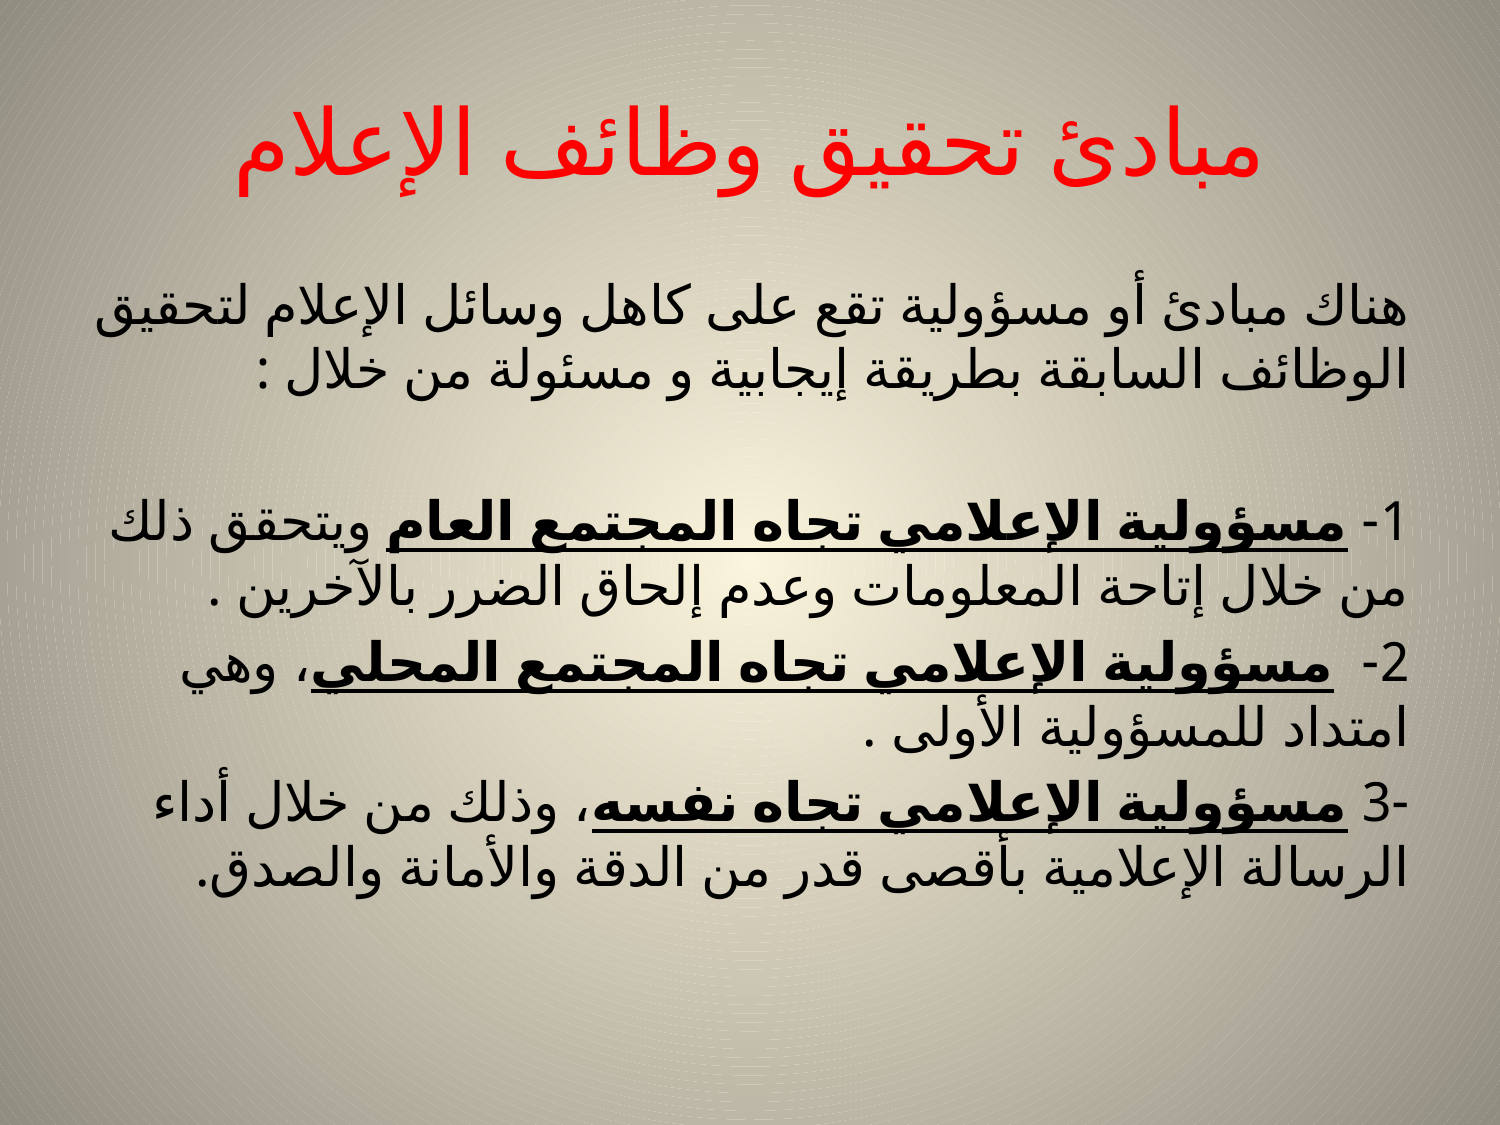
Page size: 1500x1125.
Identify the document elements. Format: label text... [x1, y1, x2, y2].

list هناك مبادئ أو مسؤولية تقع على كاهل وسائل الإعلام لتحقيق الوظائف السابقة بطريقة إيجابية و مسئولة من خلال : 1- مسؤولية الإعلامي تجاه المجتمع العام ويتحقق ذلك من خلال إتاحة المعلومات وعدم إلحاق الضرر بالآخرين . 2- مسؤولية الإعلامي تجاه المجتمع المحلي، وهي امتداد للمسؤولية الأولى . -3 مسؤولية الإعلامي تجاه نفسه، وذلك من خلال أداء الرسالة الإعلامية بأقصى قدر من الدقة والأمانة والصدق. [75, 262, 1425, 1005]
title مبادئ تحقيق وظائف الإعلام [75, 45, 1425, 233]
